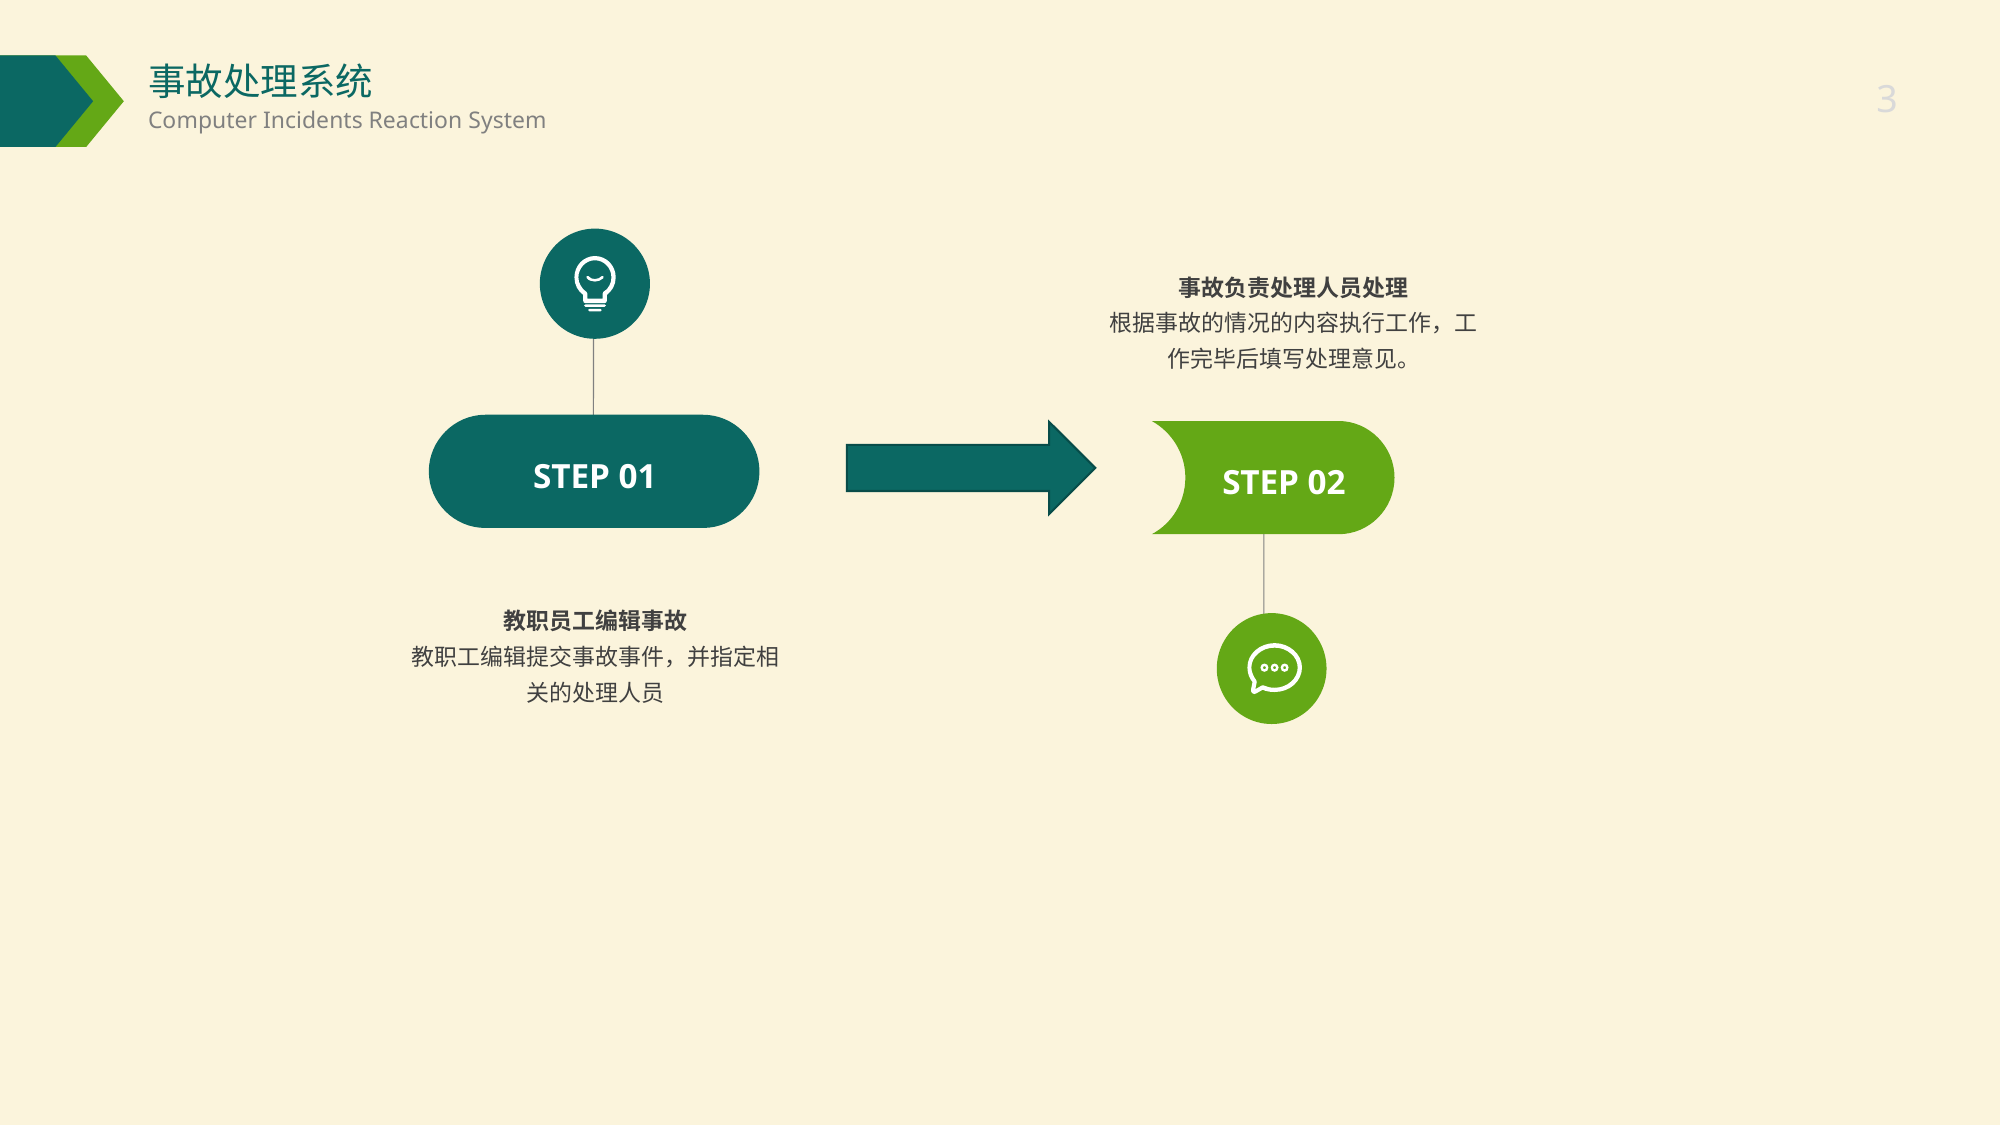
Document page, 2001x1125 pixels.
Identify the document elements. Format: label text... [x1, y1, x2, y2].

list 事故处理系统 [133, 55, 1427, 101]
list Computer Incidents Reaction System [133, 101, 1427, 152]
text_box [386, 228, 1504, 725]
